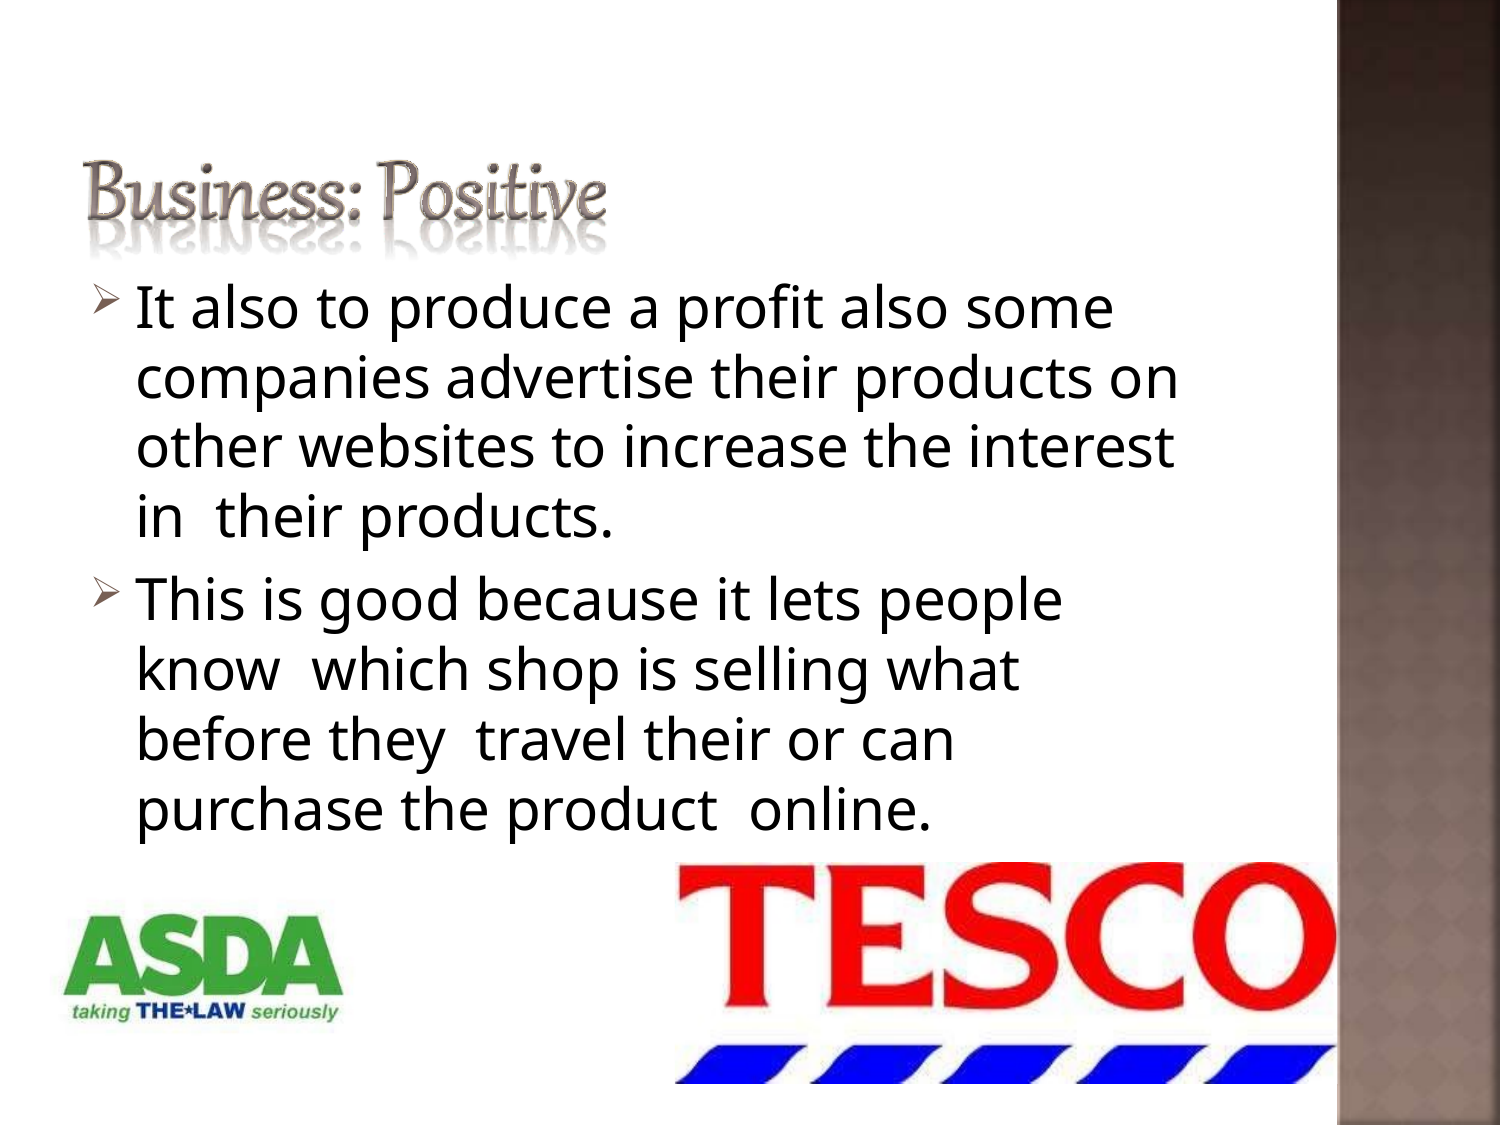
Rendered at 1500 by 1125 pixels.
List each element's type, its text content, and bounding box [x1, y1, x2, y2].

text_box [49, 862, 365, 1088]
text_box [1337, 0, 1500, 1125]
text_box [674, 862, 1338, 1084]
text_box [82, 159, 606, 220]
text_box [82, 216, 607, 276]
text_box It also to produce a profit also some companies advertise their products on other websites to increase the interest in their products. This is good because it lets people know which shop is selling what before they travel their or can purchase the product online. [87, 267, 1222, 843]
